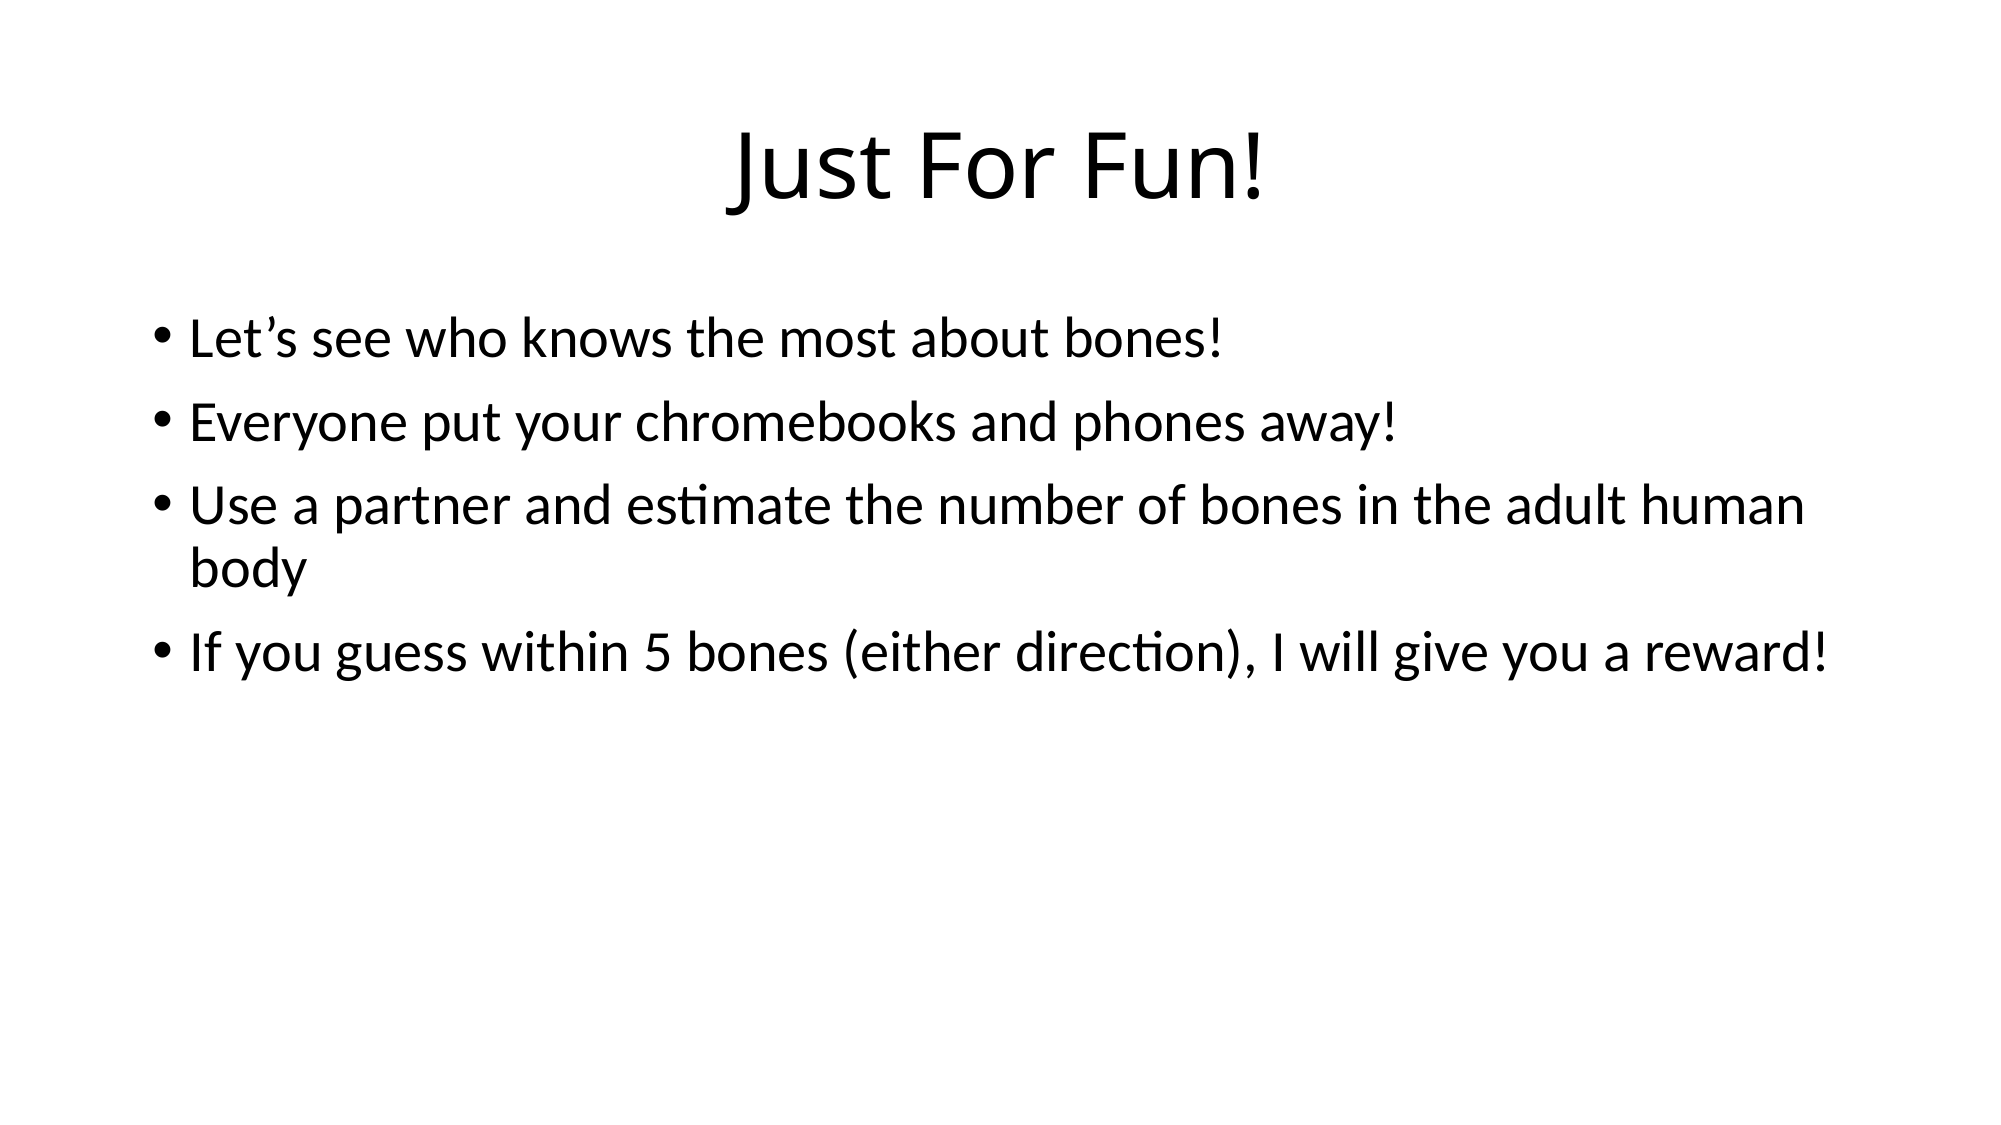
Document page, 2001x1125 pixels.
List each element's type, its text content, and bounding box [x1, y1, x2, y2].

title Just For Fun! [137, 59, 1863, 278]
list Let’s see who knows the most about bones! Everyone put your chromebooks and phones away! Use a partner and estimate the number of bones in the adult human body If you guess within 5 bones (either direction), I will give you a reward! [137, 299, 1863, 1014]
